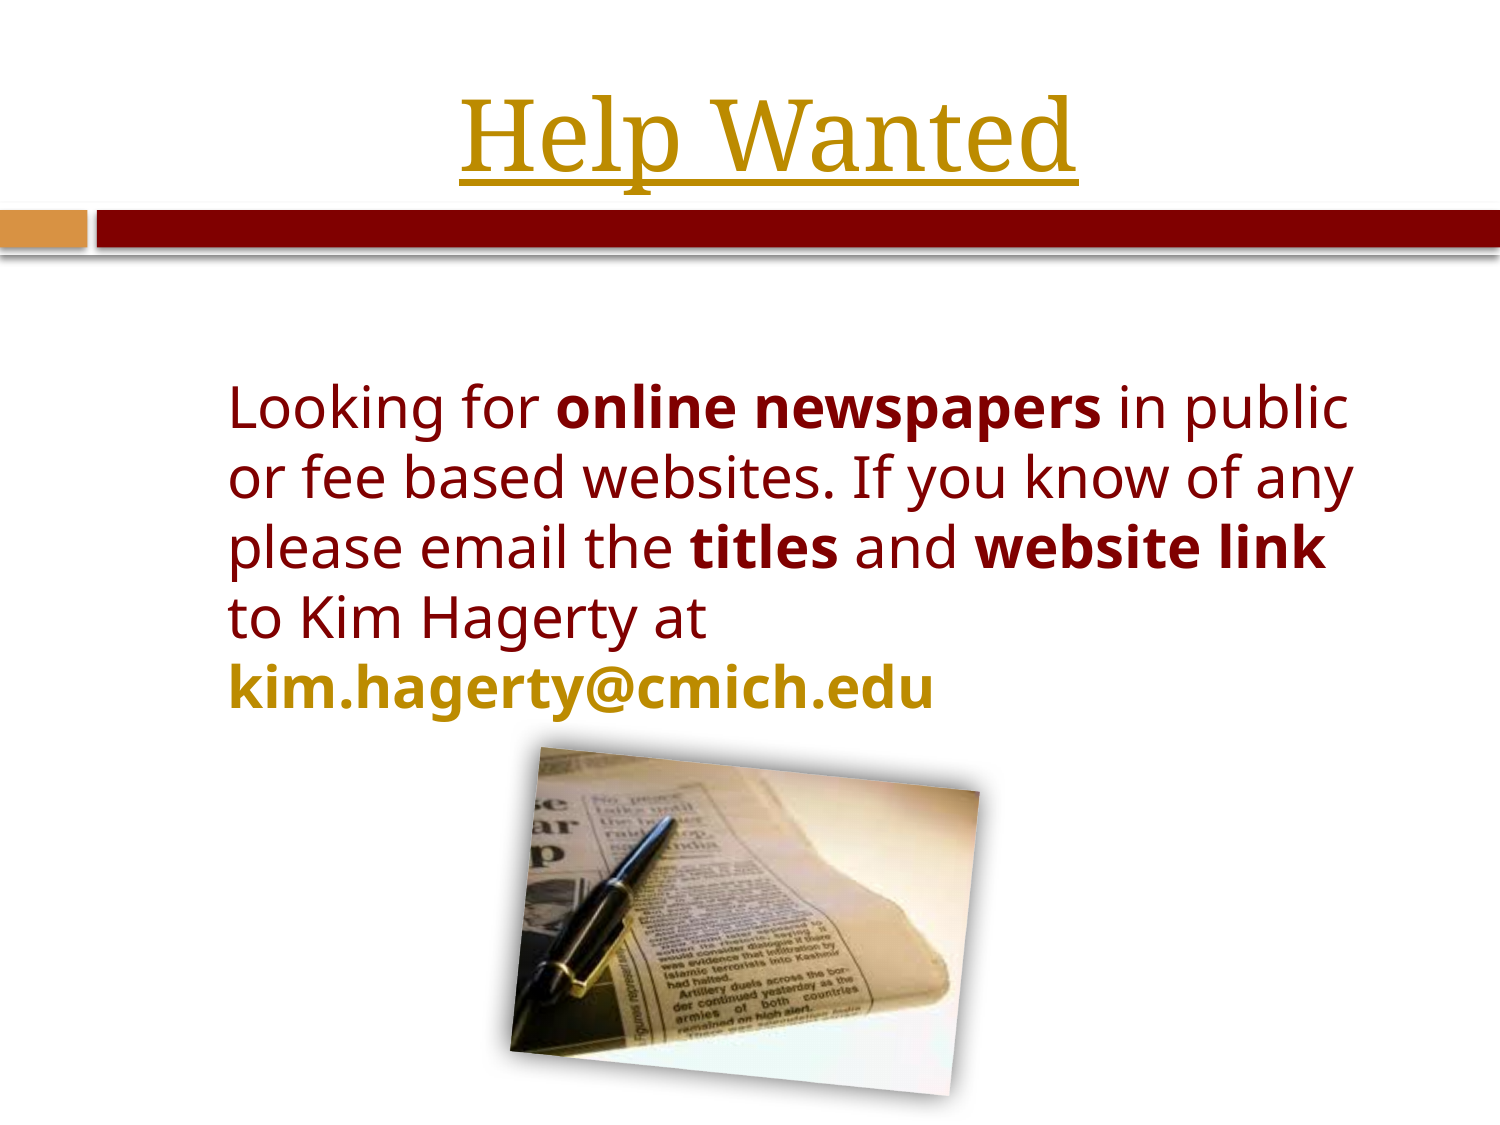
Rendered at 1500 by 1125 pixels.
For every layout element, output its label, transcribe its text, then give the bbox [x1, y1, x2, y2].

picture [511, 748, 979, 1095]
text_box Looking for online newspapers in public or fee based websites. If you know of any please email the titles and website link to Kim Hagerty at kim.hagerty@cmich.edu [212, 362, 1392, 728]
title Help Wanted [99, 50, 1438, 213]
